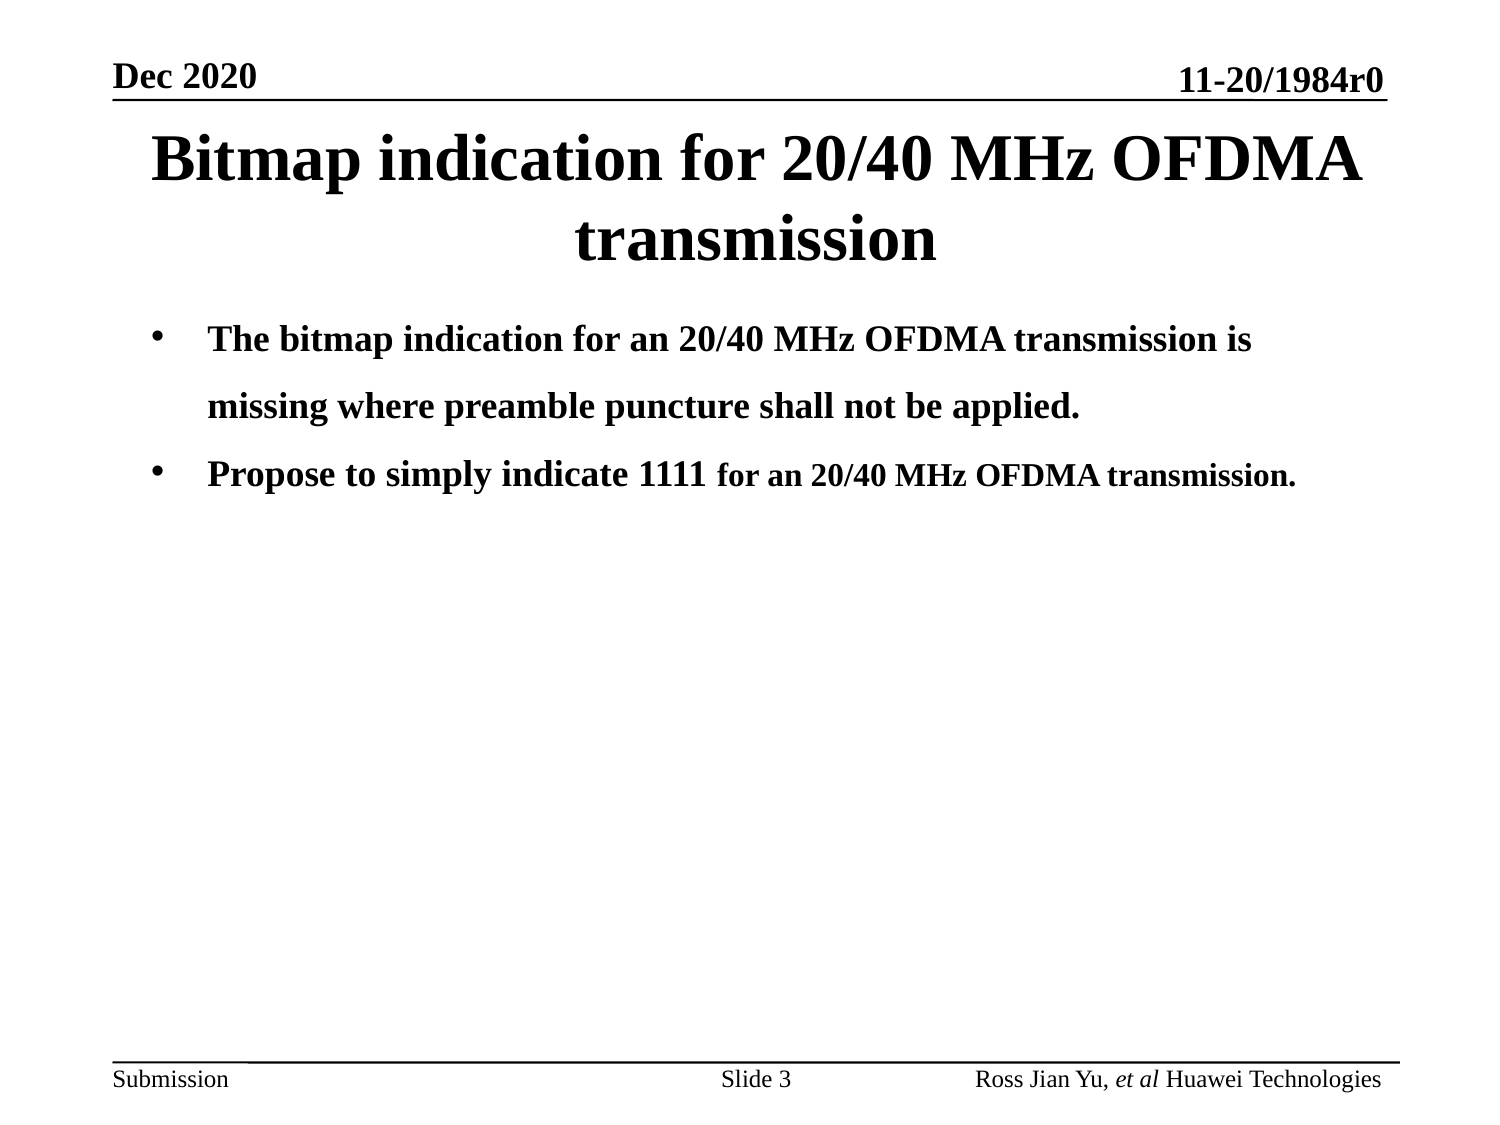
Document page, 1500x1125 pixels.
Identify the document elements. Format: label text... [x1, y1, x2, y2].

list The bitmap indication for an 20/40 MHz OFDMA transmission is missing where preamble puncture shall not be applied. Propose to simply indicate 1111 for an 20/40 MHz OFDMA transmission. [135, 283, 1377, 1093]
title Bitmap indication for 20/40 MHz OFDMA transmission [99, 149, 1413, 238]
